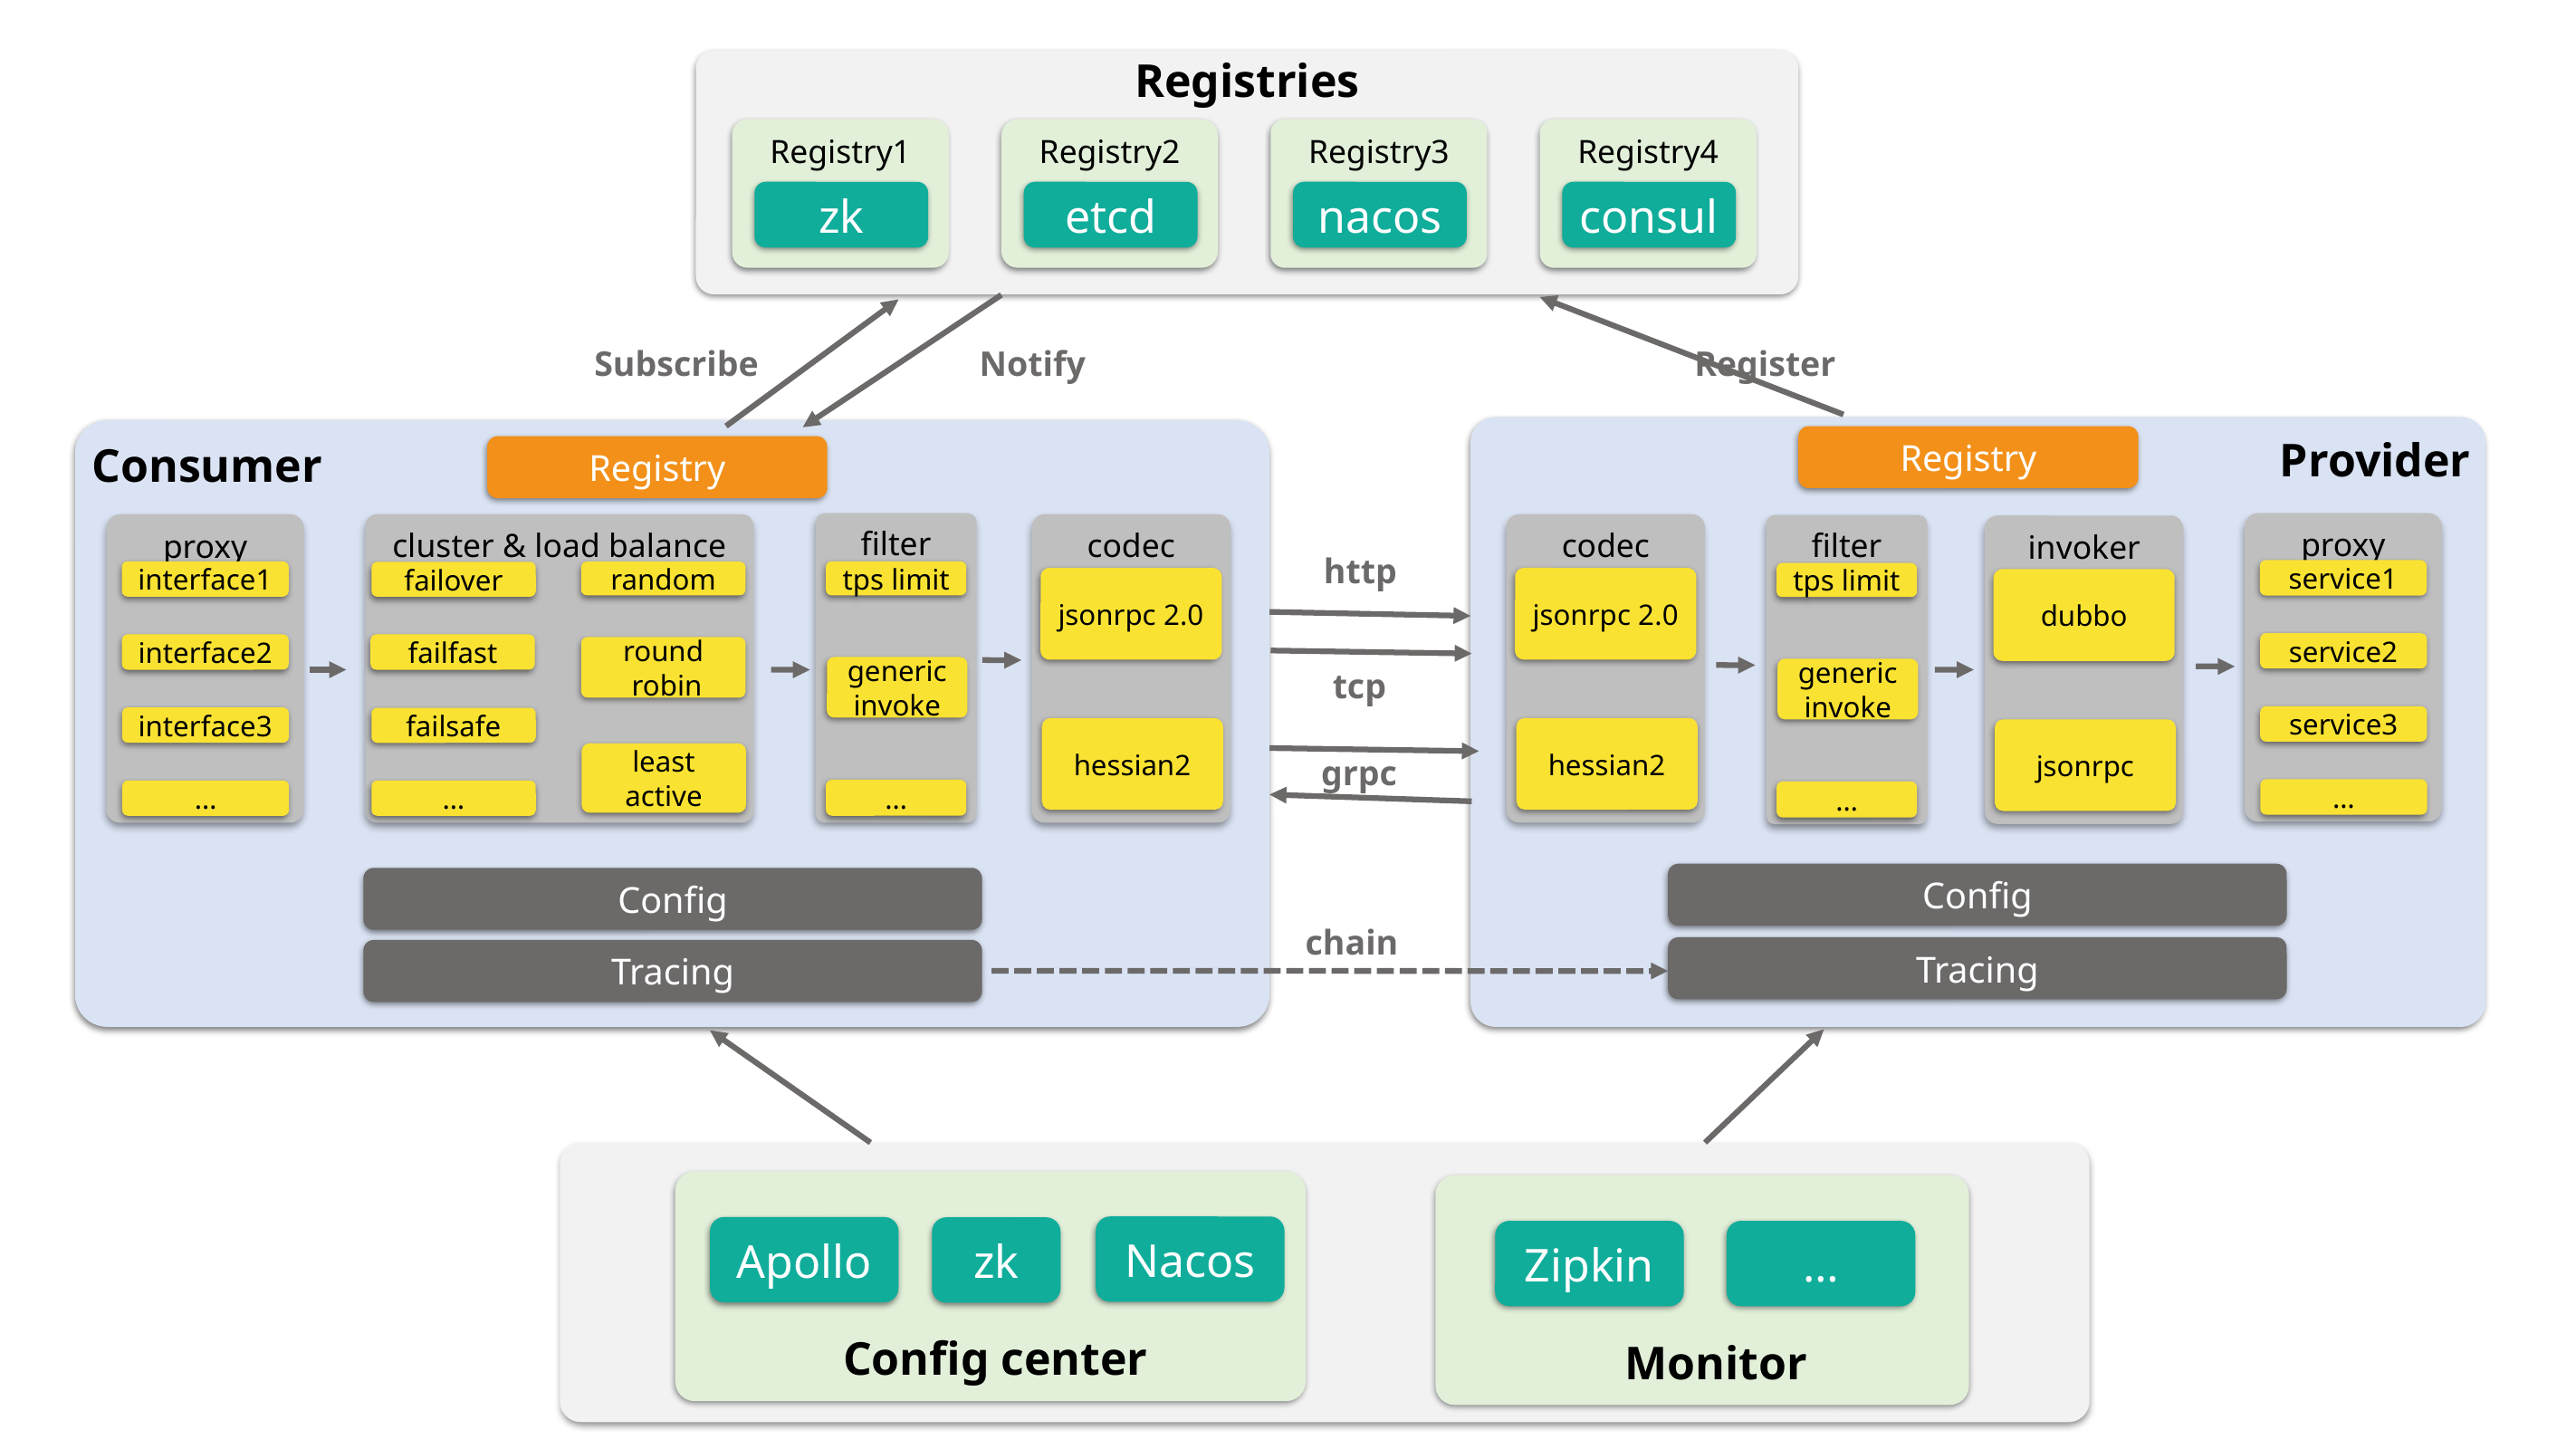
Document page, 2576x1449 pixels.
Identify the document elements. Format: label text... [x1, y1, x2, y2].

text_box [2196, 660, 2236, 673]
text_box hessian2 [1516, 717, 1698, 811]
text_box [725, 299, 899, 427]
text_box Consumer [74, 419, 1270, 1027]
text_box [1270, 648, 1472, 659]
text_box Subscribe [586, 334, 767, 391]
text_box proxy [106, 513, 304, 823]
text_box [1704, 1029, 1824, 1144]
text_box … [2260, 779, 2428, 815]
text_box failover [371, 561, 536, 597]
text_box [710, 1030, 871, 1144]
text_box [1413, 745, 1480, 757]
text_box [1539, 295, 1844, 416]
text_box Zipkin [1495, 1221, 1684, 1307]
text_box Register [1686, 334, 1844, 391]
text_box Apollo [710, 1216, 899, 1303]
text_box etcd [1023, 181, 1198, 248]
text_box jsonrpc 2.0 [1515, 567, 1697, 660]
text_box failfast [370, 634, 535, 670]
text_box [1413, 798, 1472, 802]
text_box Notify [972, 334, 1094, 391]
text_box failsafe [371, 707, 536, 744]
text_box generic invoke [1777, 658, 1919, 720]
text_box dubbo [1993, 569, 2175, 661]
text_box jsonrpc 2.0 [1040, 568, 1222, 660]
text_box Config [363, 868, 982, 930]
text_box nacos [1293, 181, 1467, 248]
text_box [771, 664, 810, 676]
text_box Tracing [1668, 936, 2287, 1000]
text_box Tracing [363, 939, 982, 1003]
text_box filter [1766, 514, 1928, 825]
text_box [675, 1171, 1307, 1402]
text_box Nacos [1096, 1216, 1285, 1302]
text_box zk [932, 1217, 1061, 1303]
text_box codec [1506, 513, 1706, 823]
text_box Registry4 [1539, 119, 1757, 268]
text_box hessian2 [1041, 717, 1223, 811]
text_box chain [1253, 910, 1451, 974]
text_box interface1 [121, 561, 289, 597]
text_box cluster & load balance [365, 513, 754, 823]
text_box [1435, 1175, 1969, 1406]
text_box [802, 293, 1002, 427]
text_box [695, 50, 1799, 295]
text_box codec [1031, 513, 1231, 823]
text_box interface3 [121, 707, 290, 744]
text_box service1 [2259, 560, 2428, 596]
text_box generic invoke [827, 657, 968, 718]
text_box … [121, 780, 290, 816]
text_box [560, 1142, 2090, 1423]
text_box Config [1668, 863, 2287, 926]
text_box Registry1 [732, 119, 949, 268]
text_box … [1726, 1221, 1916, 1307]
text_box [1934, 664, 1974, 676]
text_box [982, 654, 1021, 667]
text_box proxy [2244, 513, 2442, 822]
text_box [1636, 964, 1669, 977]
text_box … [826, 779, 967, 816]
text_box Registry [1798, 426, 2139, 488]
text_box filter [815, 513, 977, 823]
text_box [1716, 659, 1756, 671]
text_box Registry [487, 436, 828, 499]
text_box zk [754, 181, 929, 248]
text_box consul [1562, 181, 1737, 248]
text_box random [580, 561, 746, 596]
text_box invoker [1985, 515, 2184, 824]
text_box [311, 664, 347, 676]
text_box … [1776, 781, 1918, 818]
text_box Monitor [1611, 1327, 1821, 1396]
text_box tps limit [1776, 562, 1918, 598]
text_box service2 [2260, 633, 2428, 669]
text_box Provider [1470, 417, 2486, 1027]
text_box Config center [829, 1323, 1162, 1392]
text_box [1269, 609, 1471, 622]
text_box grpc [1306, 741, 1413, 804]
text_box least active [581, 743, 746, 813]
text_box tcp [1306, 653, 1413, 716]
text_box Registry2 [1001, 119, 1219, 268]
text_box interface2 [121, 634, 289, 670]
text_box jsonrpc [1995, 719, 2177, 811]
text_box [1269, 789, 1306, 801]
text_box http [1164, 538, 1500, 601]
text_box tps limit [826, 561, 967, 596]
text_box Registry3 [1270, 119, 1488, 268]
text_box … [371, 780, 536, 816]
text_box service3 [2260, 705, 2428, 742]
text_box round robin [580, 637, 746, 698]
text_box Registries [1121, 44, 1374, 113]
